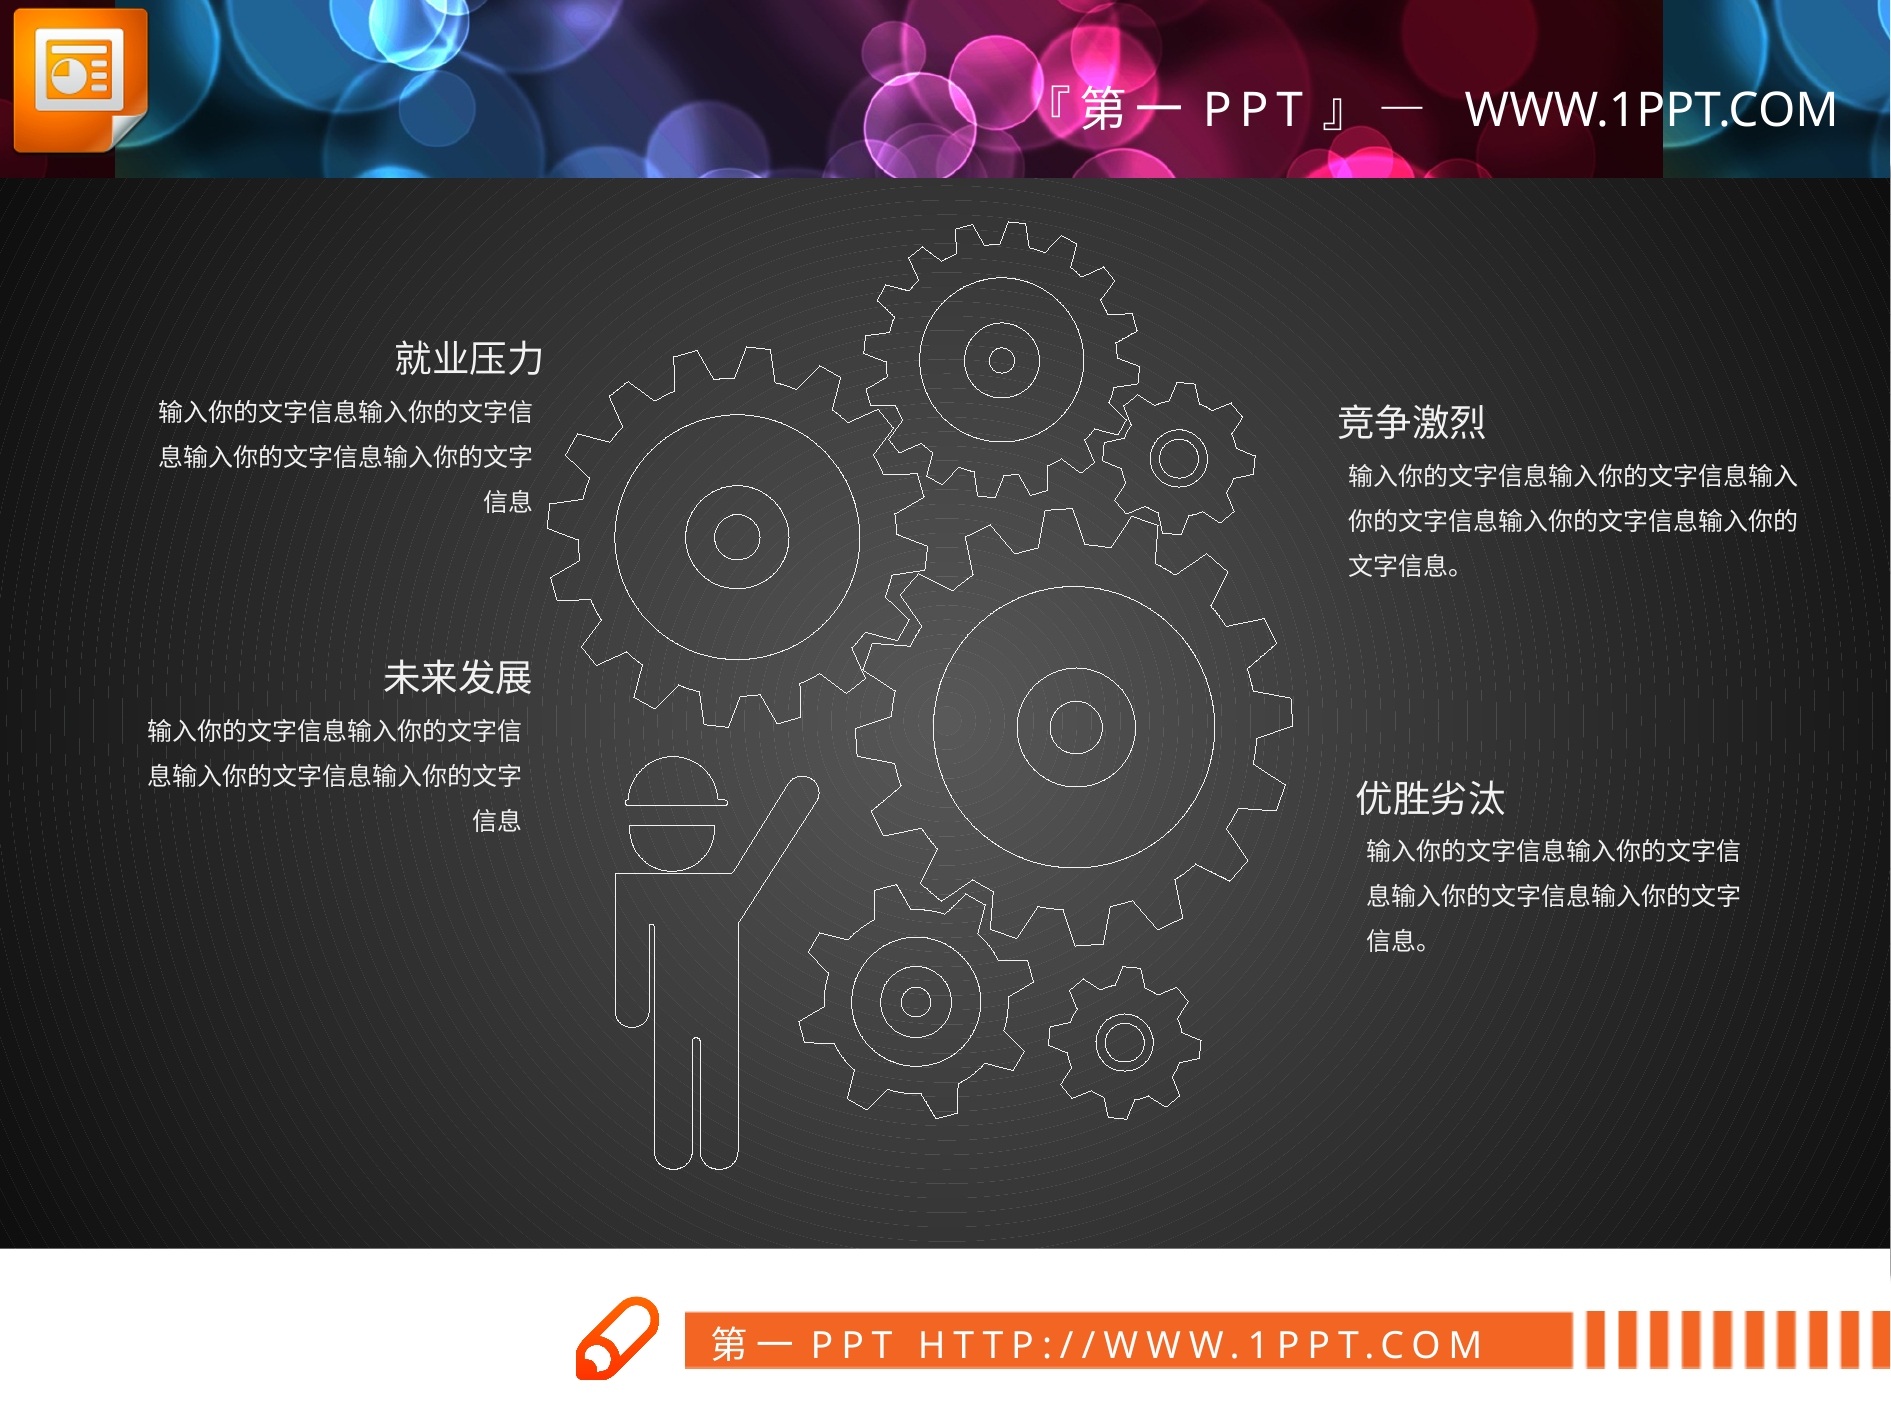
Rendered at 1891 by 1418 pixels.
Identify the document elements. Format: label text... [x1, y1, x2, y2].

picture [0, 0, 1891, 178]
text_box 优胜劣汰 [1340, 767, 1521, 828]
picture [685, 1311, 1891, 1369]
text_box [615, 776, 820, 1170]
text_box [1048, 966, 1202, 1120]
text_box 未来发展 [368, 647, 548, 707]
text_box 输入你的文字信息输入你的文字信息输入你的文字信息输入你的文字信息 [141, 374, 549, 524]
text_box [1105, 1023, 1145, 1062]
text_box 竞争激烈 [1322, 391, 1503, 452]
text_box 输入你的文字信息输入你的文字信息输入你的文字信息输入你的文字信息。 [1351, 813, 1759, 963]
text_box [964, 322, 1040, 398]
text_box [1159, 439, 1199, 479]
text_box [547, 346, 928, 728]
text_box [880, 966, 952, 1038]
text_box 就业压力 [379, 328, 560, 388]
text_box 输入你的文字信息输入你的文字信息输入你的文字信息输入你的文字信息输入你的文字信息。 [1333, 437, 1814, 588]
text_box [855, 508, 1293, 947]
text_box [625, 756, 728, 806]
text_box [685, 485, 790, 589]
text_box [1102, 382, 1256, 535]
text_box [798, 884, 1034, 1119]
text_box [1017, 667, 1136, 787]
text_box [863, 221, 1140, 498]
text_box [629, 825, 715, 872]
text_box 输入你的文字信息输入你的文字信息输入你的文字信息输入你的文字信息 [129, 693, 537, 843]
